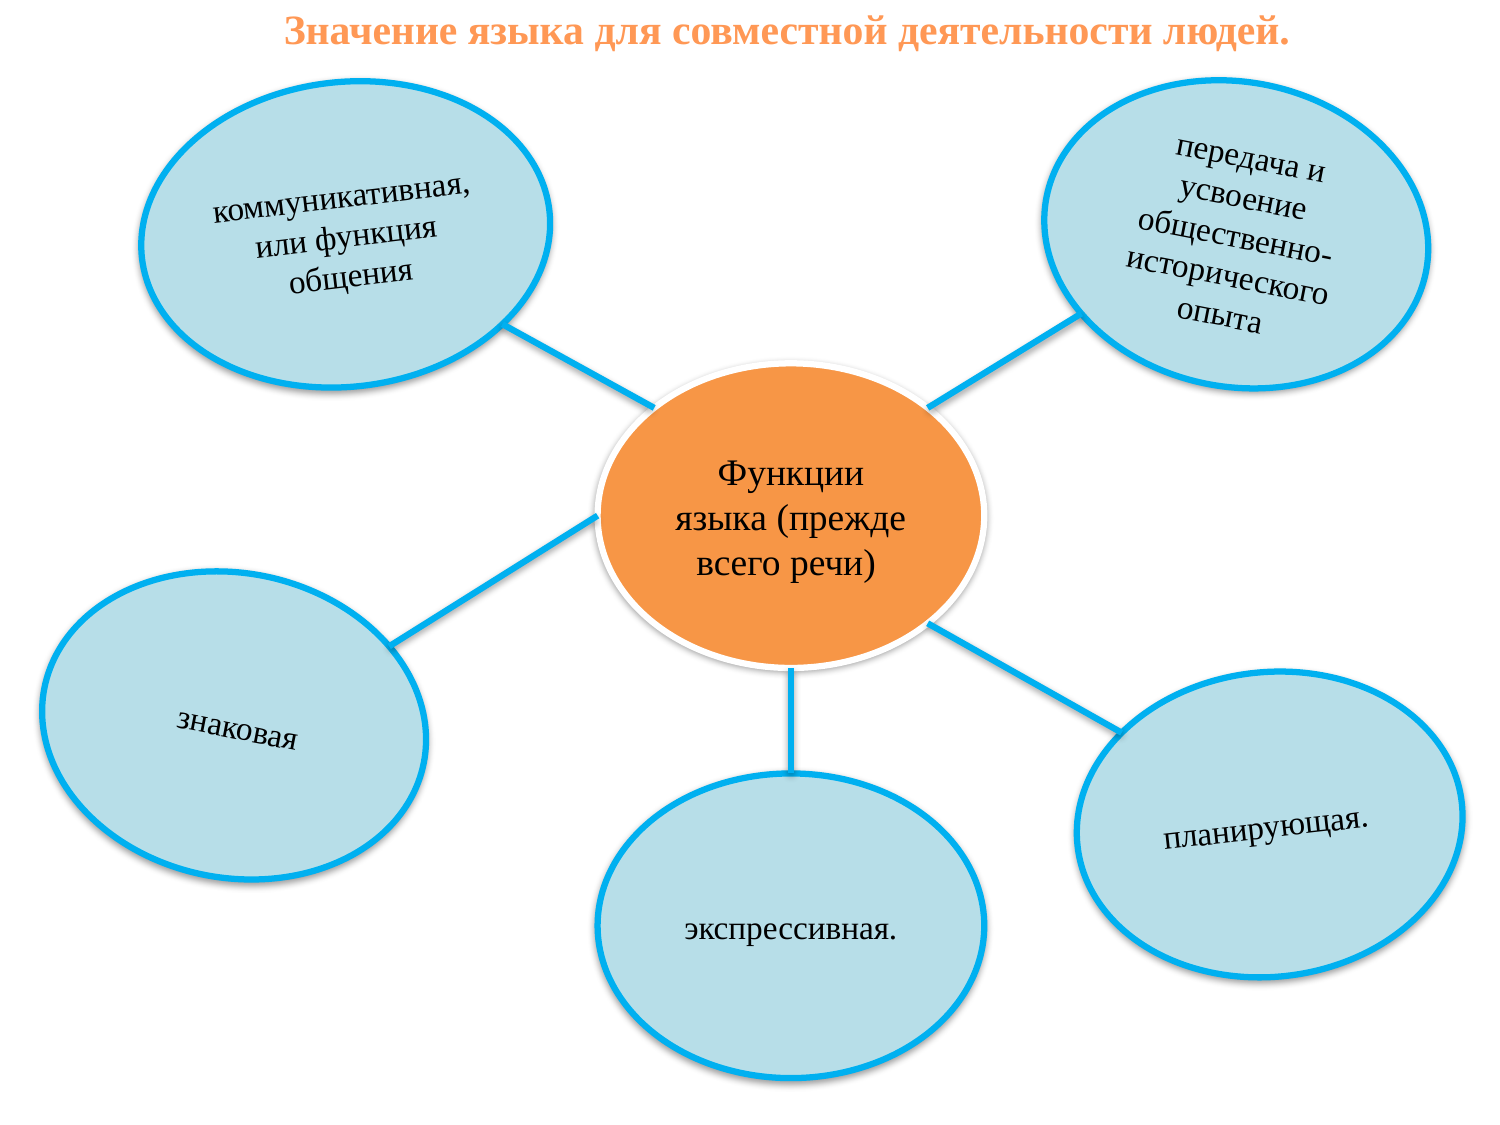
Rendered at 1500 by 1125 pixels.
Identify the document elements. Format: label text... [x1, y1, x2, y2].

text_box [536, 289, 621, 443]
text_box Функции языка (прежде всего речи) [594, 360, 988, 672]
text_box знаковая [39, 568, 430, 883]
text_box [388, 515, 598, 647]
text_box планирующая. [1073, 668, 1466, 981]
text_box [969, 580, 1080, 776]
text_box передача и усвоение общественно-исторического опыта [1041, 77, 1432, 392]
text_box экспрессивная. [594, 770, 988, 1082]
text_box коммуникативная, или функция общения [138, 78, 554, 391]
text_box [957, 283, 1052, 438]
text_box Значение языка для совместной деятельности людей. [0, 0, 1500, 61]
